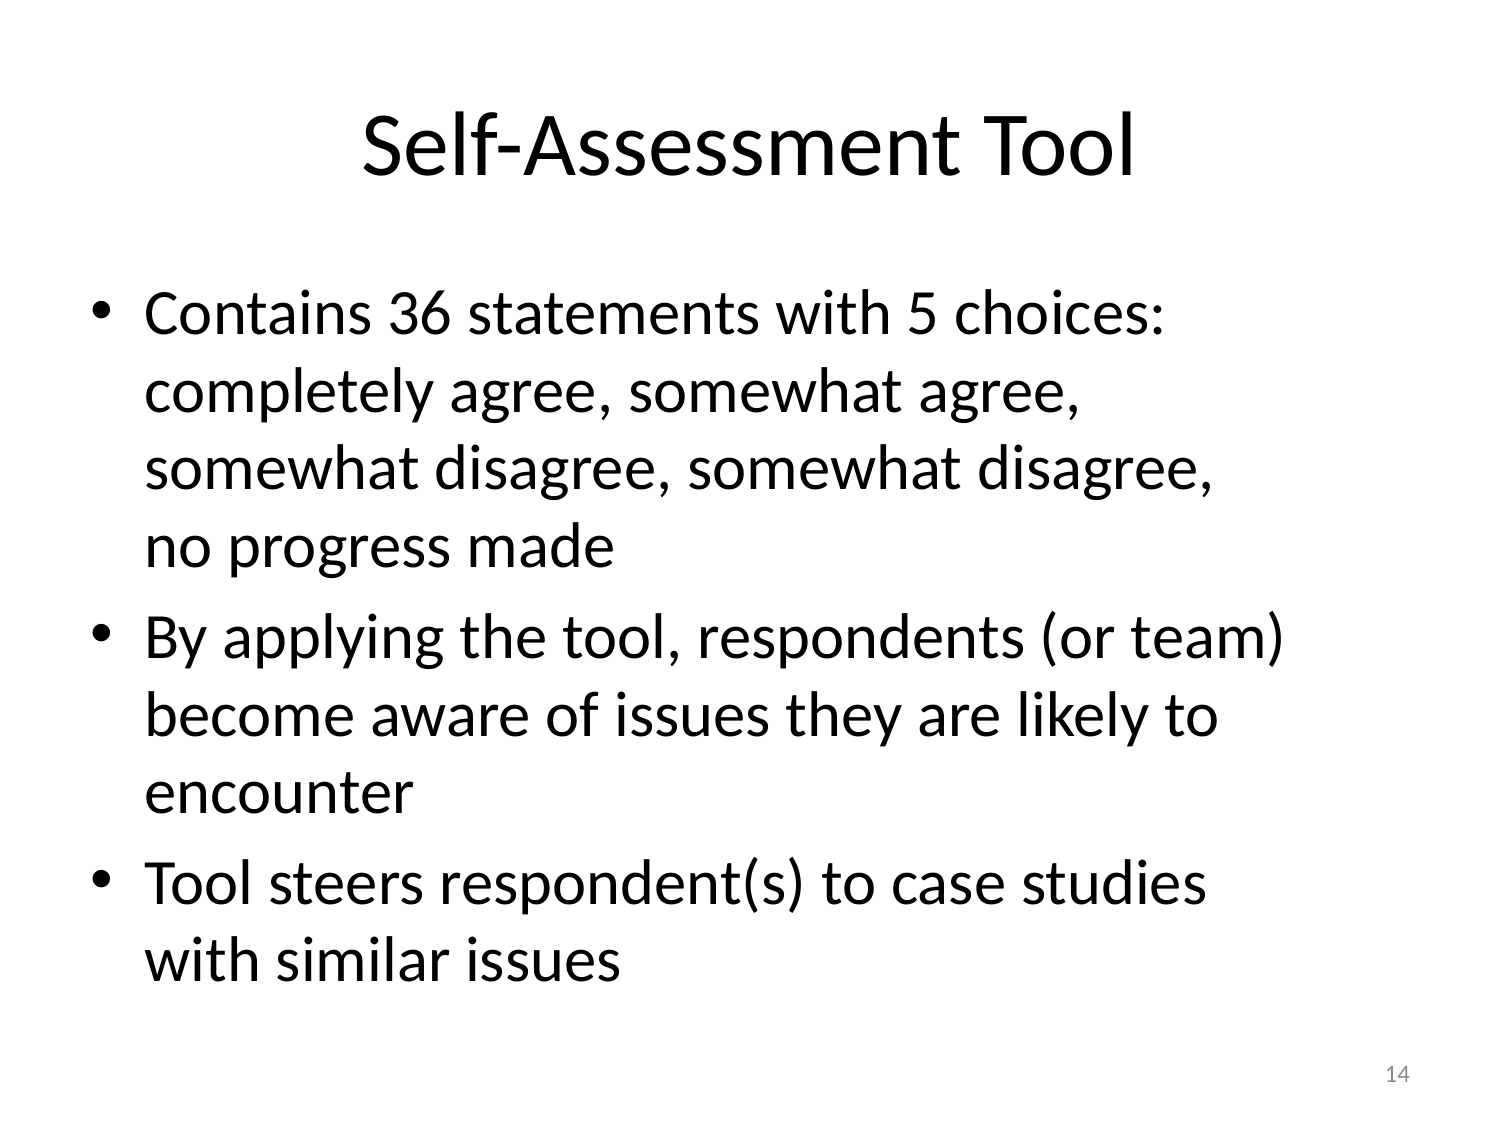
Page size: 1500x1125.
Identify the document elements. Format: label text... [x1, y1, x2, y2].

list Contains 36 statements with 5 choices: completely agree, somewhat agree, somewhat disagree, somewhat disagree, no progress made By applying the tool, respondents (or team) become aware of issues they are likely to encounter Tool steers respondent(s) to case studies with similar issues [75, 262, 1313, 1005]
slide_number 14 [1074, 1042, 1425, 1103]
title Self-Assessment Tool [75, 45, 1425, 233]
